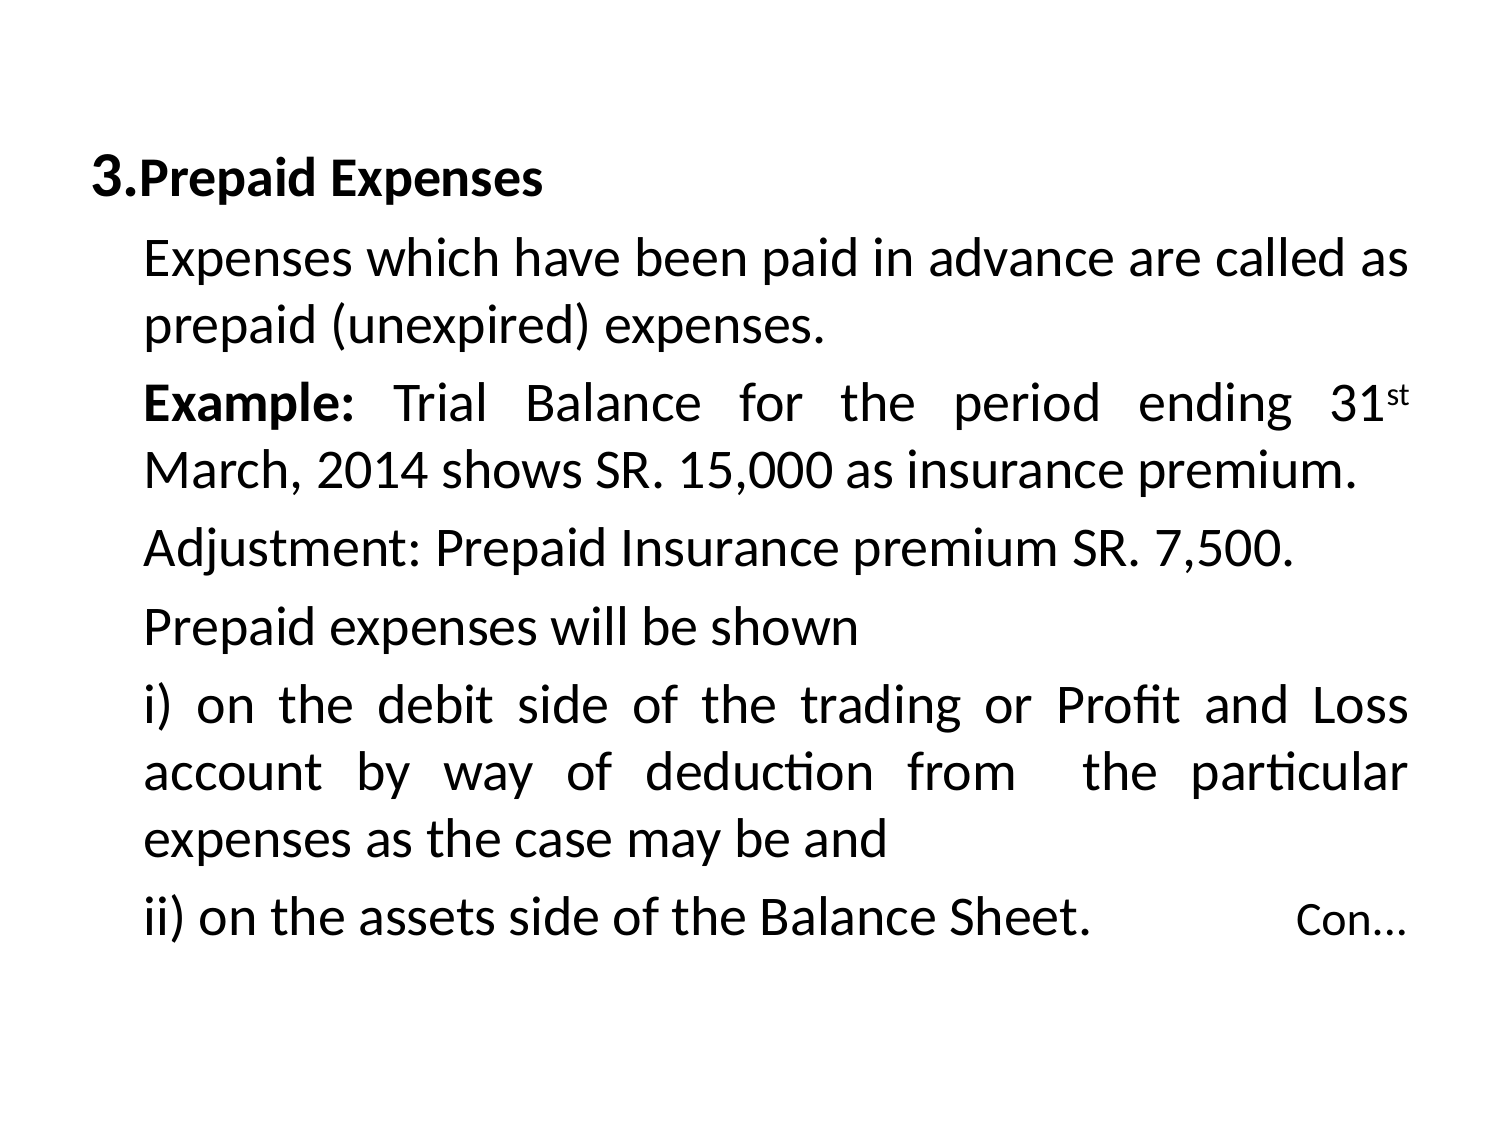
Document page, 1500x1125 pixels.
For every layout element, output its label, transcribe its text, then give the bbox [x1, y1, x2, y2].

list 3.Prepaid Expenses Expenses which have been paid in advance are called as prepaid (unexpired) expenses. Example: Trial Balance for the period ending 31st March, 2014 shows SR. 15,000 as insurance premium. Adjustment: Prepaid Insurance premium SR. 7,500. Prepaid expenses will be shown i) on the debit side of the trading or Profit and Loss account by way of deduction from the particular expenses as the case may be and ii) on the assets side of the Balance Sheet. Con... [75, 125, 1425, 1125]
